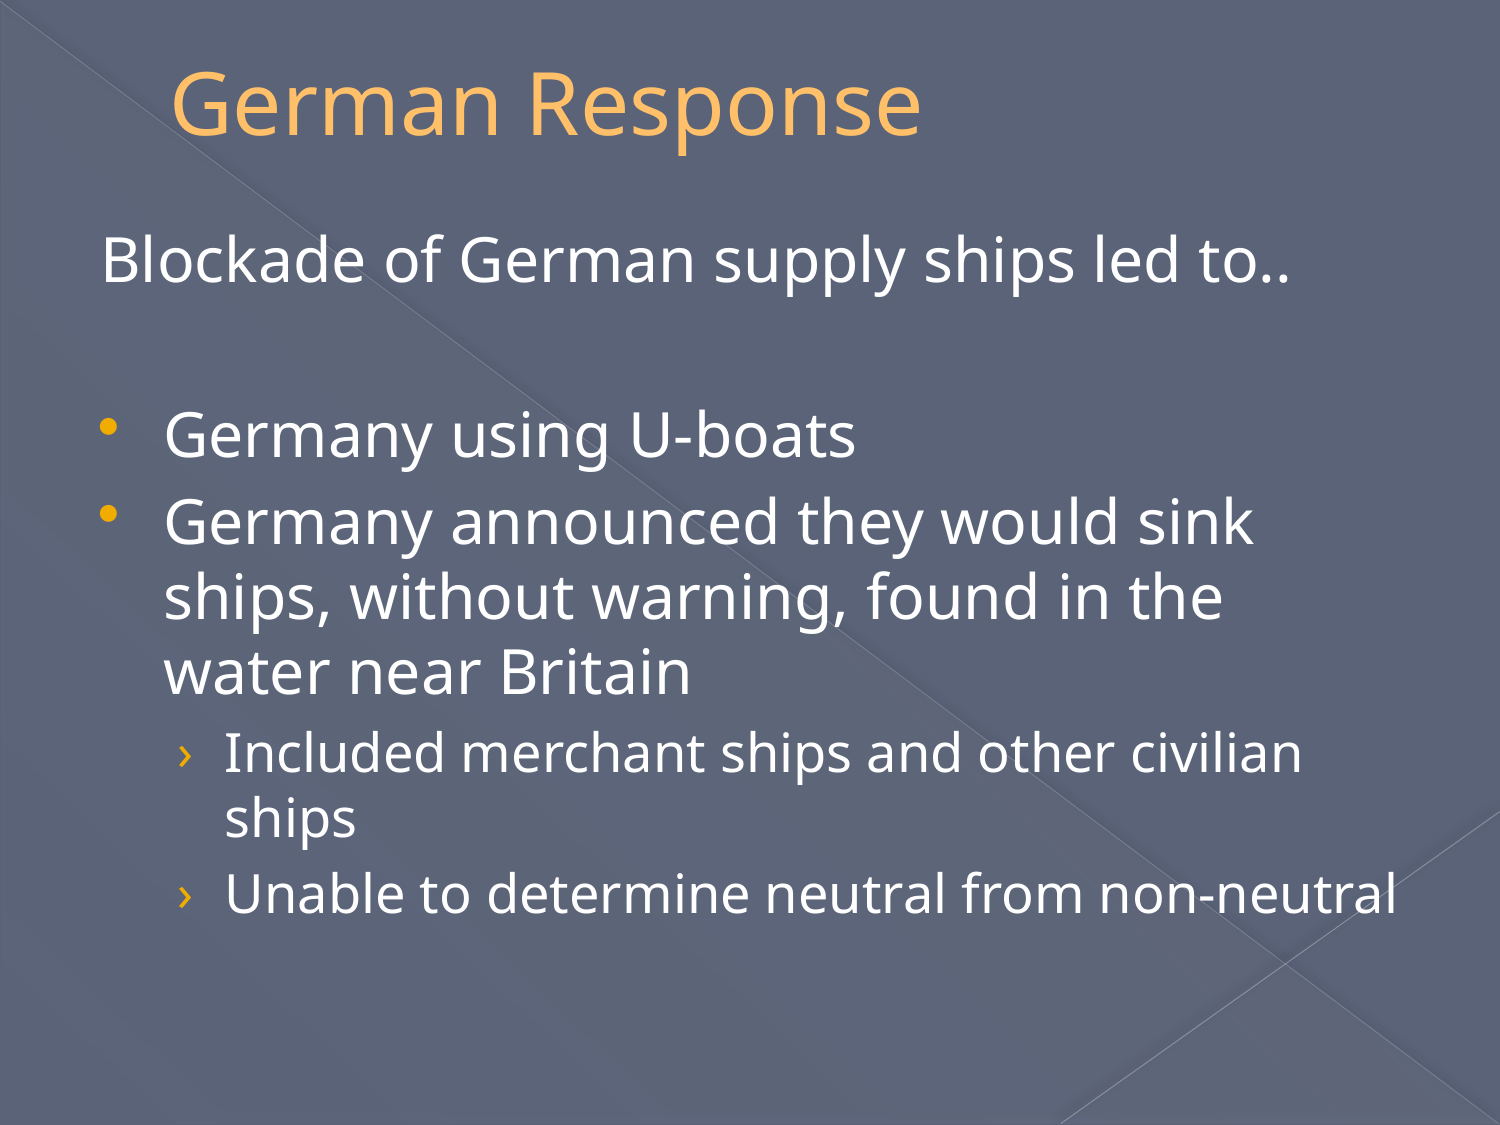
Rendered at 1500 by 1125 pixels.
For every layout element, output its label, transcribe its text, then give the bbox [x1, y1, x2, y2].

list Blockade of German supply ships led to.. Germany using U-boats Germany announced they would sink ships, without warning, found in the water near Britain Included merchant ships and other civilian ships Unable to determine neutral from non-neutral [75, 212, 1425, 1059]
title German Response [75, 0, 1425, 200]
